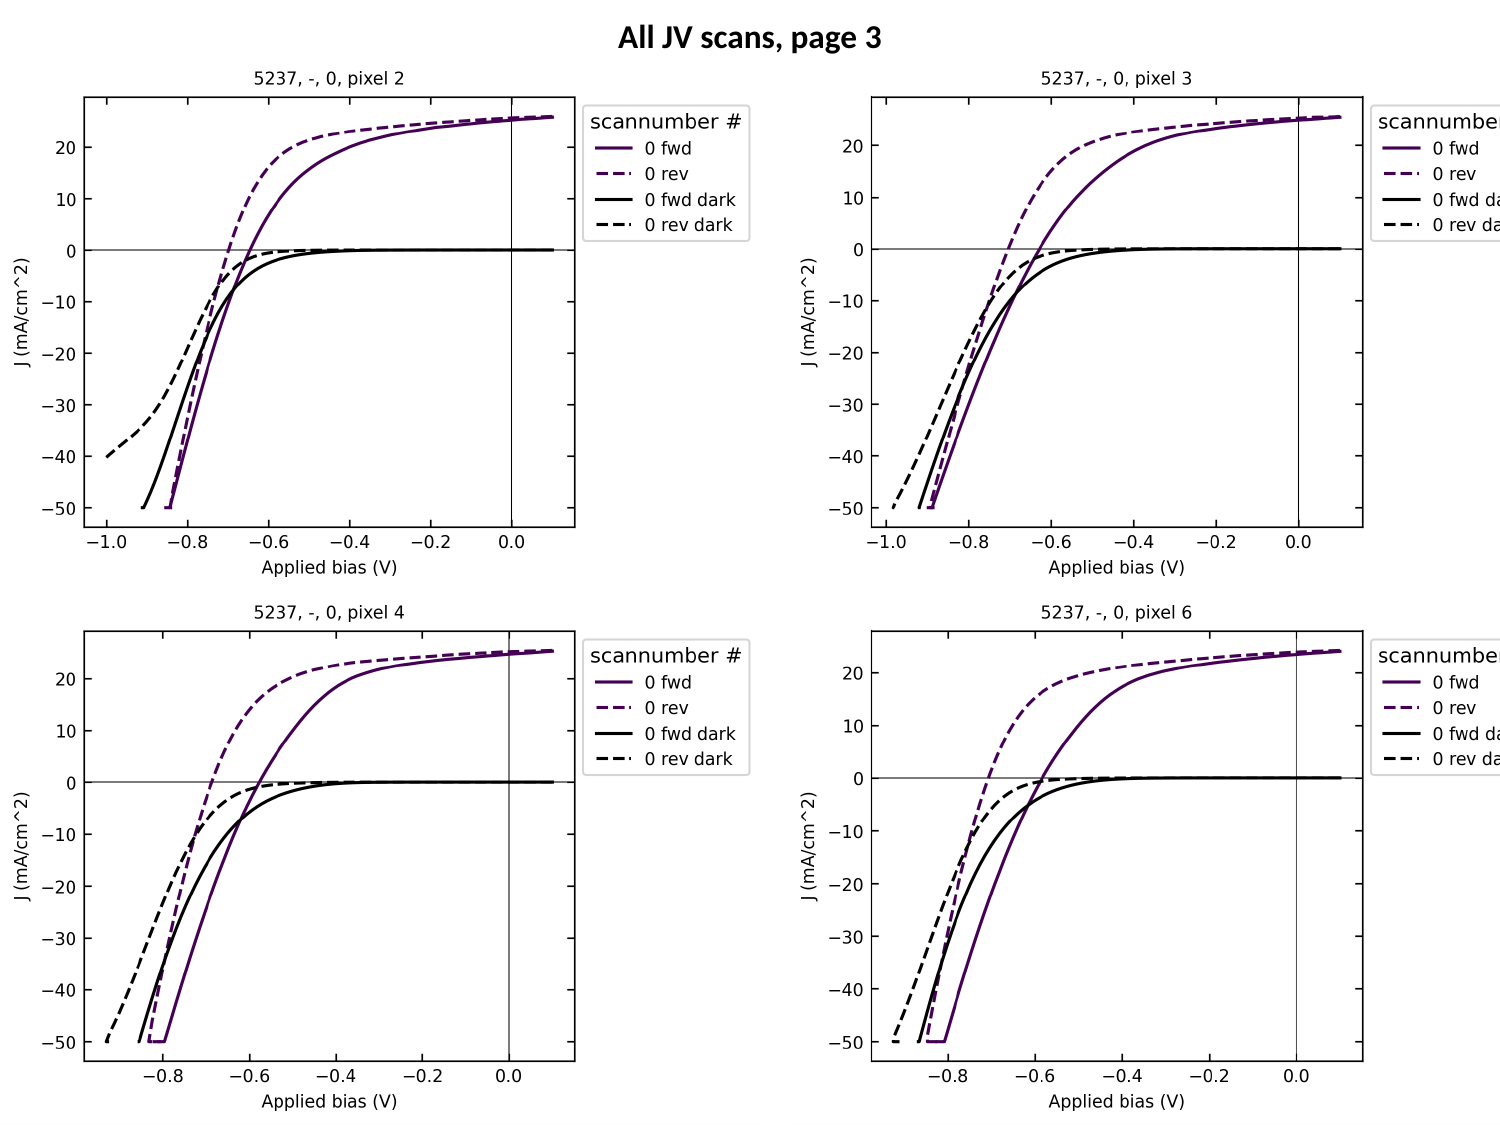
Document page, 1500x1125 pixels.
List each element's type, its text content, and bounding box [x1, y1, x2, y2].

picture [0, 56, 764, 1125]
picture [787, 56, 1500, 1125]
title All JV scans, page 3 [0, 0, 1500, 75]
